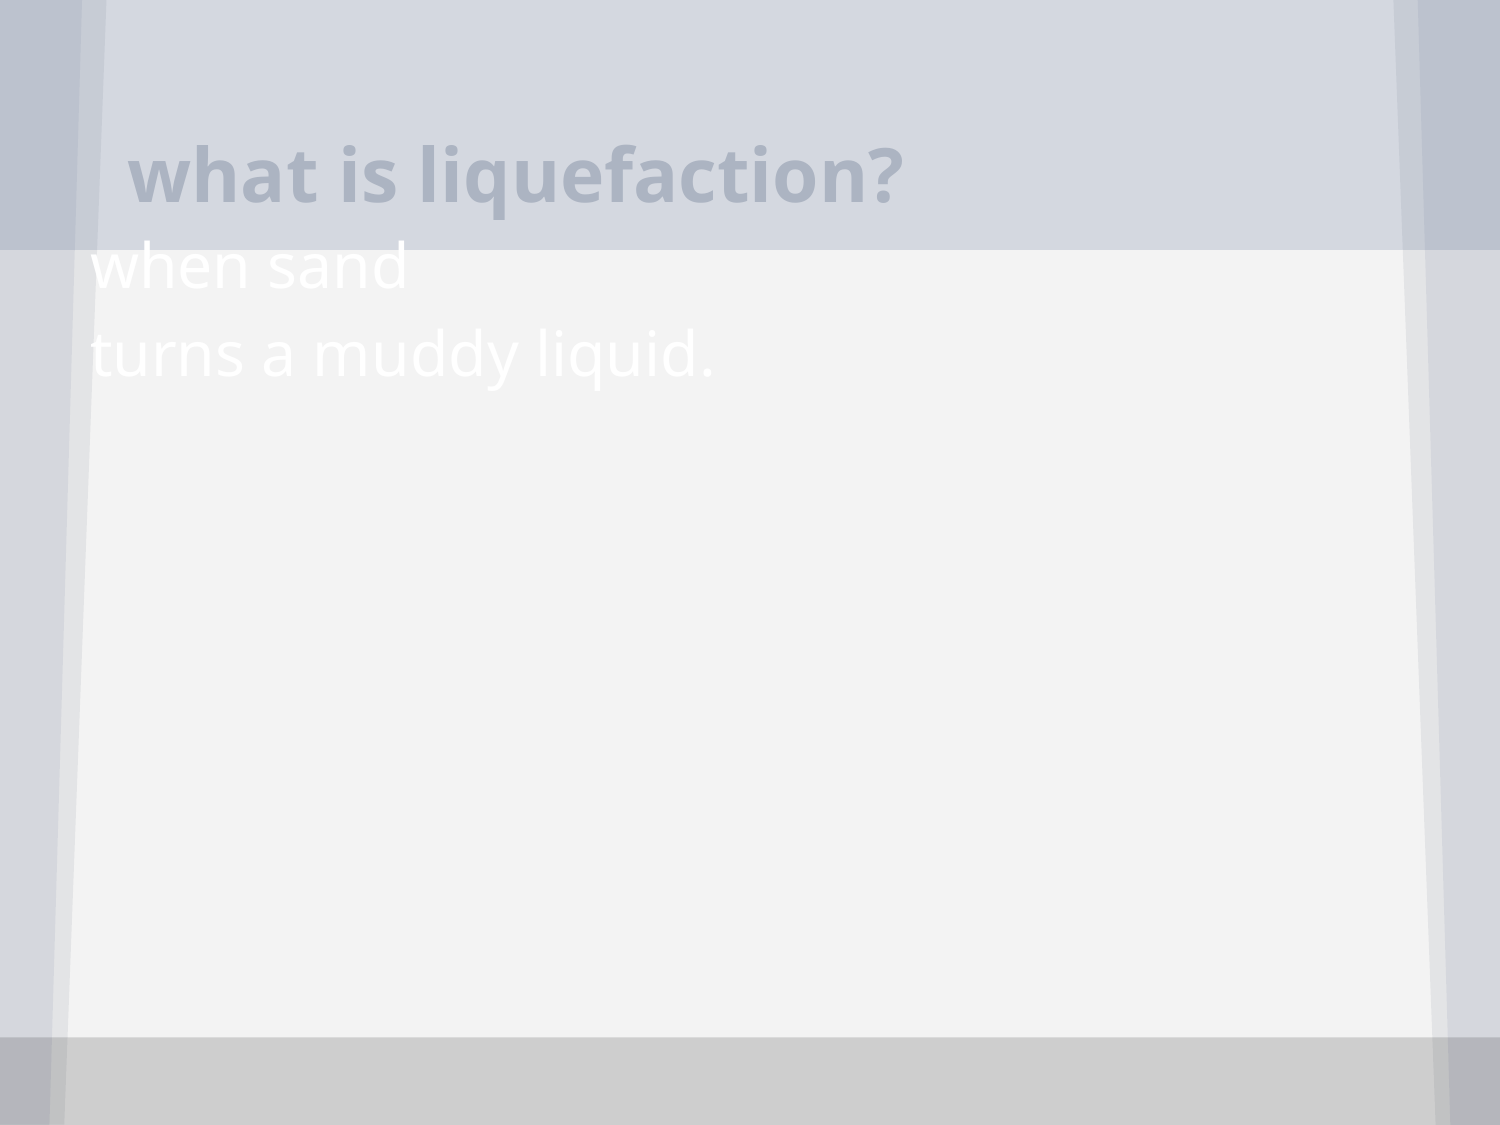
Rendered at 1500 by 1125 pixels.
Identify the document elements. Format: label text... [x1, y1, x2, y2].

title what is liquefaction? [75, 45, 1425, 211]
list when sand turns a muddy liquid. [75, 211, 1425, 1027]
